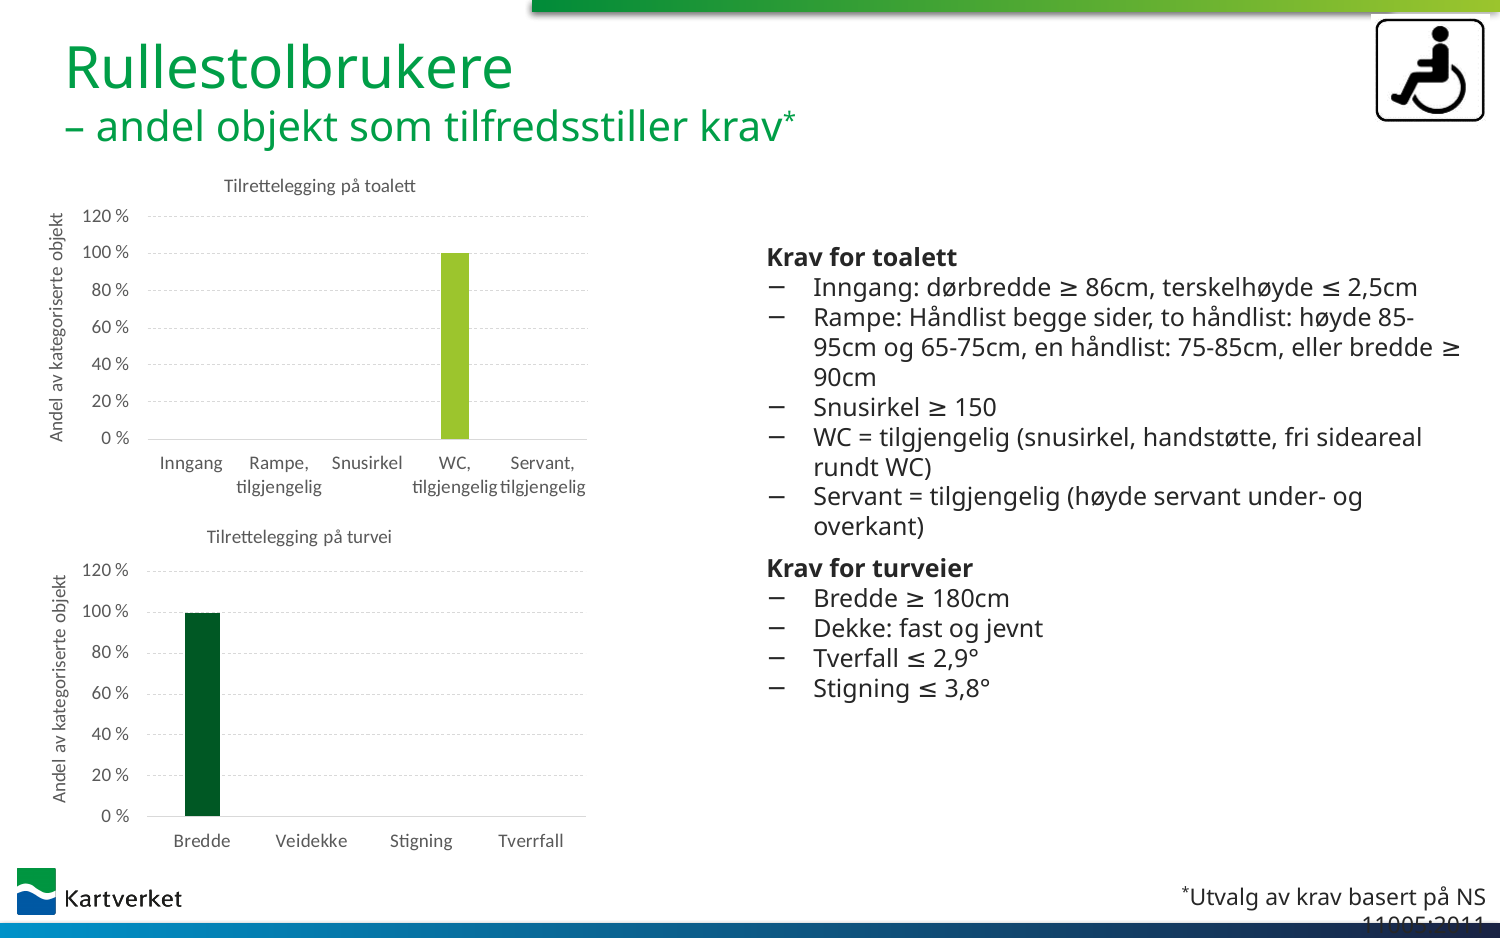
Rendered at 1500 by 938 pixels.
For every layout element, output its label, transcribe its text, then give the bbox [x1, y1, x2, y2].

text_box Rullestolbrukere – andel objekt som tilfredsstiller krav* [49, 14, 1431, 158]
picture [41, 520, 597, 859]
text_box Krav for toalett Inngang: dørbredde ≥ 86cm, terskelhøyde ≤ 2,5cm Rampe: Håndlist begge sider, to håndlist: høyde 85-95cm og 65-75cm, en håndlist: 75-85cm, eller bredde ≥ 90cm Snusirkel ≥ 150 WC = tilgjengelig (snusirkel, handstøtte, fri sideareal rundt WC) Servant = tilgjengelig (høyde servant under- og overkant) [751, 234, 1483, 545]
picture [1371, 13, 1491, 127]
picture [41, 166, 598, 505]
text_box Krav for turveier Bredde ≥ 180cm Dekke: fast og jevnt Tverfall ≤ 2,9° Stigning ≤ 3,8° [751, 545, 1483, 710]
text_box *Utvalg av krav basert på NS 11005:2011 [1068, 873, 1500, 938]
